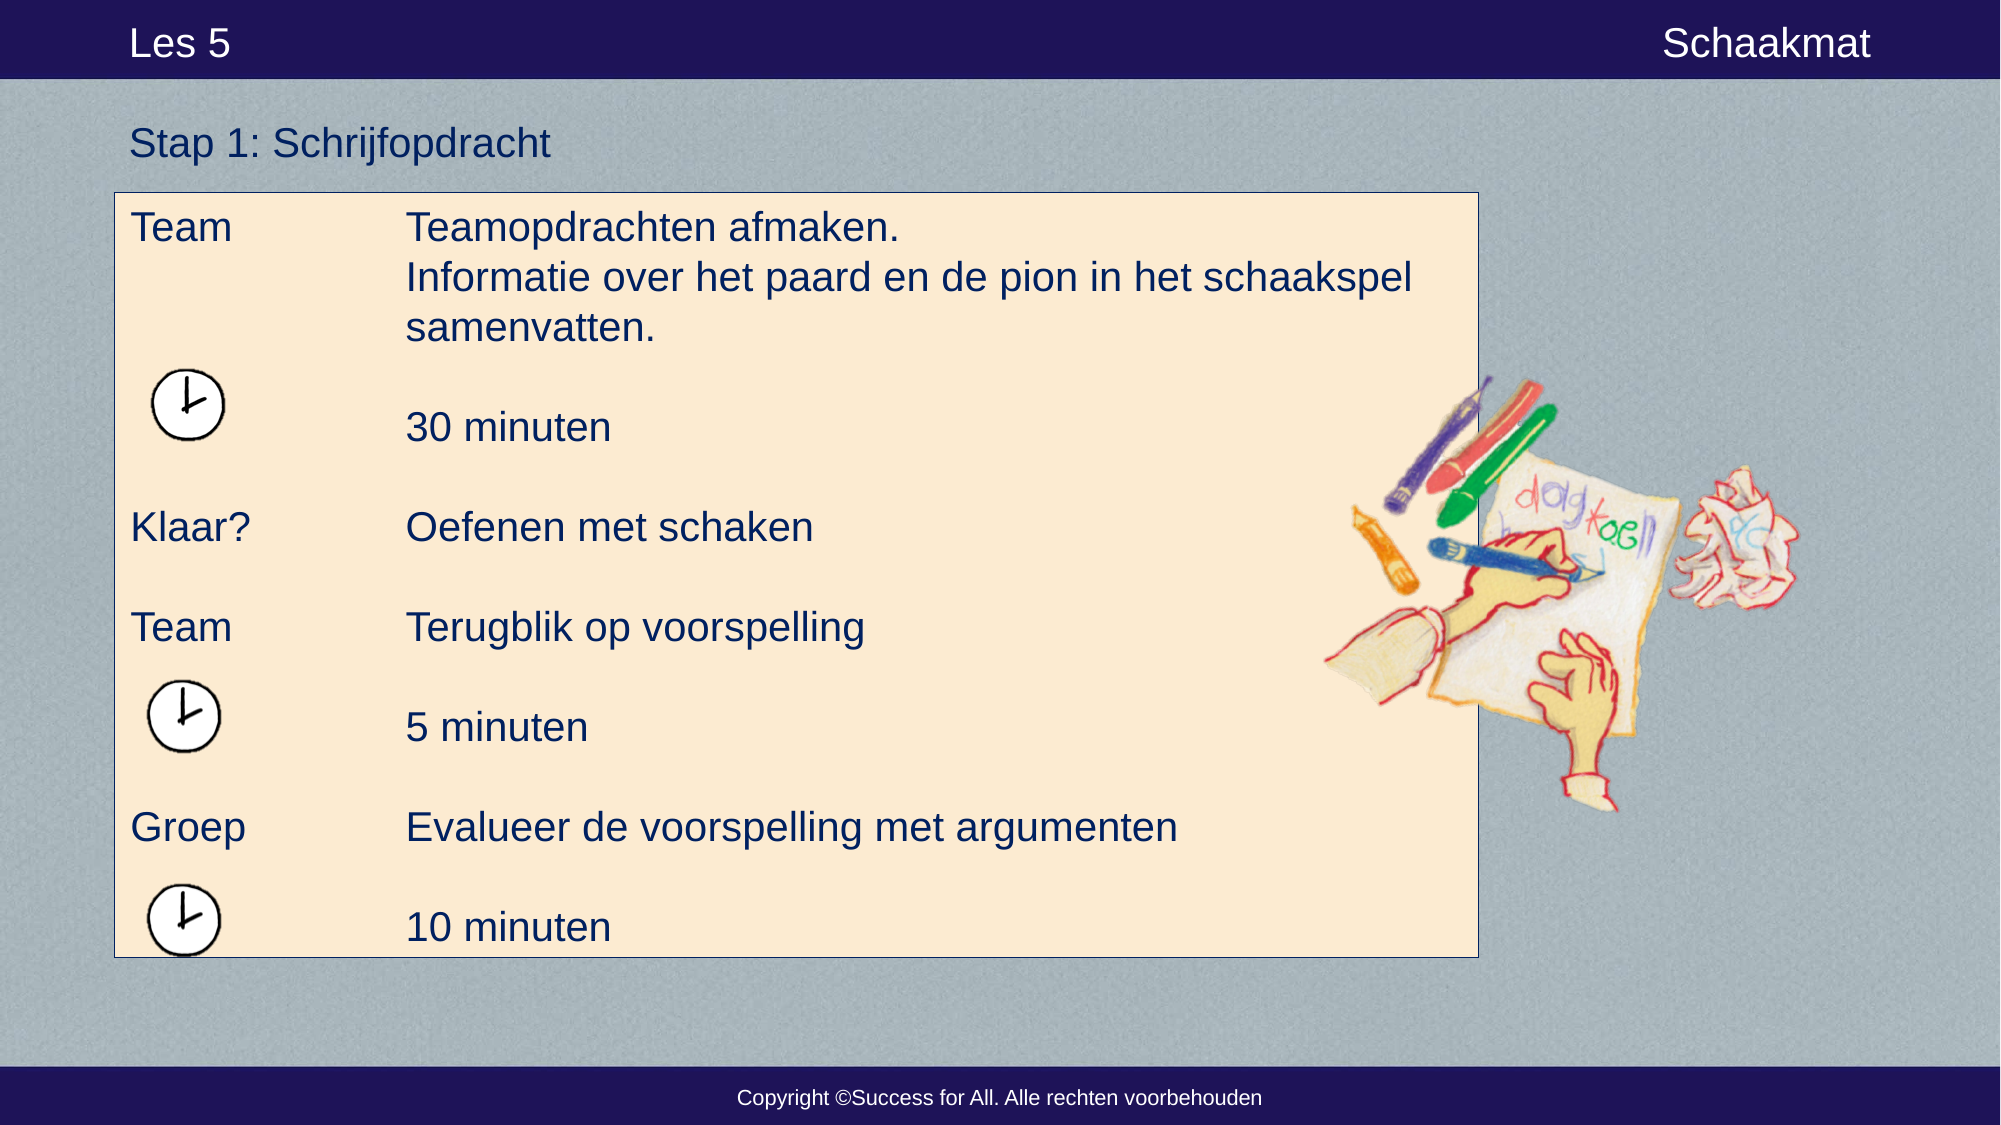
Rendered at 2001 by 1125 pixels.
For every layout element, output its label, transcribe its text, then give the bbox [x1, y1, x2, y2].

text_box Copyright ©Success for All. Alle rechten voorbehouden [0, 1076, 2000, 1125]
text_box Team Teamopdrachten afmaken. Informatie over het paard en de pion in het schaakspel samenvatten. 30 minuten Klaar? Oefenen met schaken Team Terugblik op voorspelling 5 minuten Groep Evalueer de voorspelling met argumenten 10 minuten [114, 192, 1479, 958]
picture [0, 0, 2001, 1125]
text_box Schaakmat [999, 8, 1886, 73]
text_box Stap 1: Schrijfopdracht [114, 108, 907, 174]
text_box Les 5 [114, 8, 354, 73]
